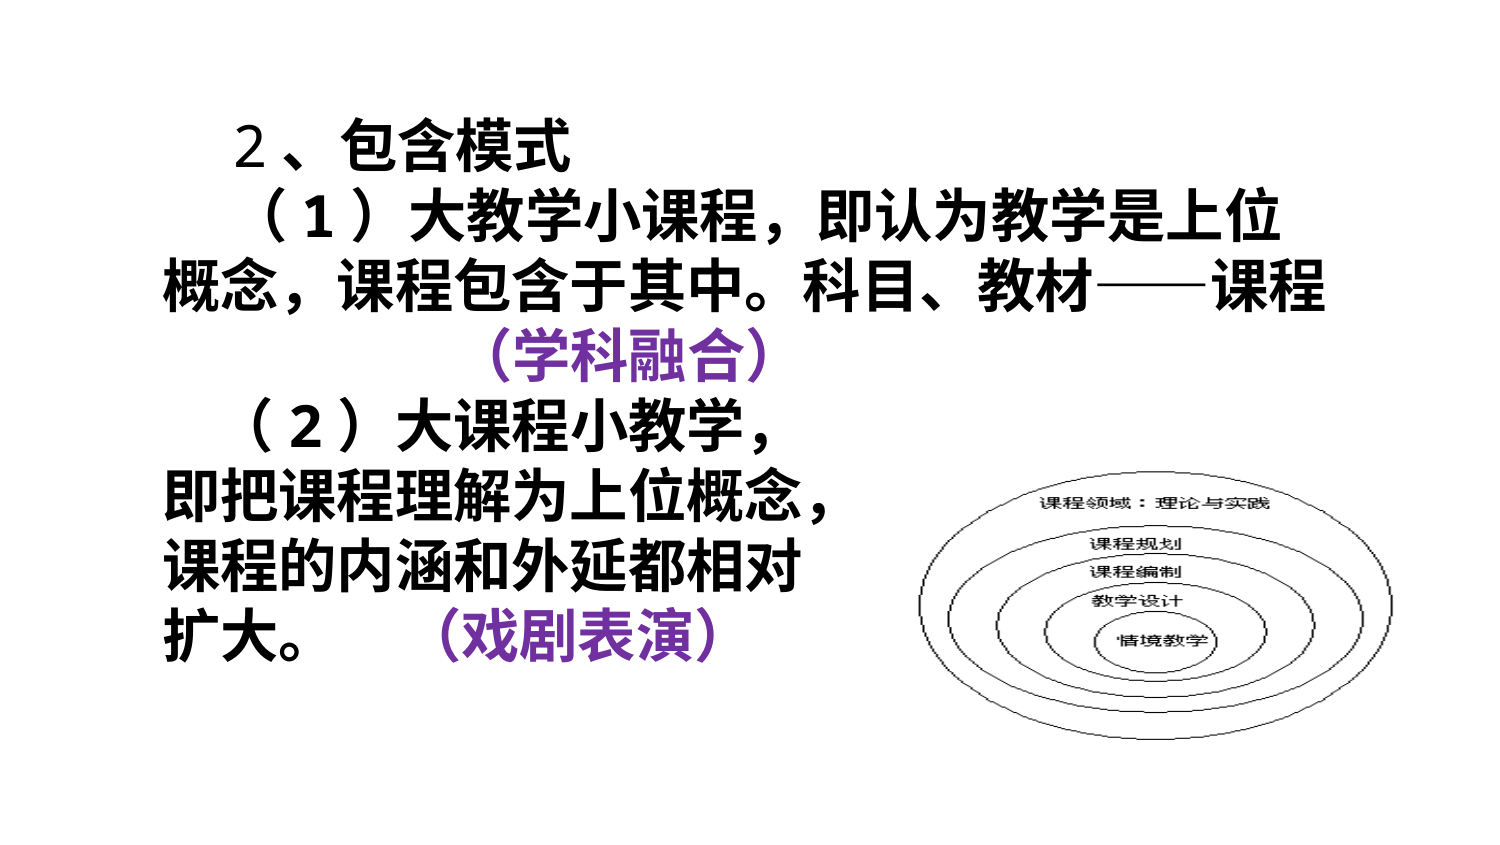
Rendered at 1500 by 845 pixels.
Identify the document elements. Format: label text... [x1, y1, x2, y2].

list 2、包含模式 （1）大教学小课程，即认为教学是上位概念，课程包含于其中。科目、教材——课程 （学科融合） （2）大课程小教学， 即把课程理解为上位概念， 课程的内涵和外延都相对 扩大。 （戏剧表演） [146, 101, 1354, 768]
picture [870, 452, 1424, 759]
